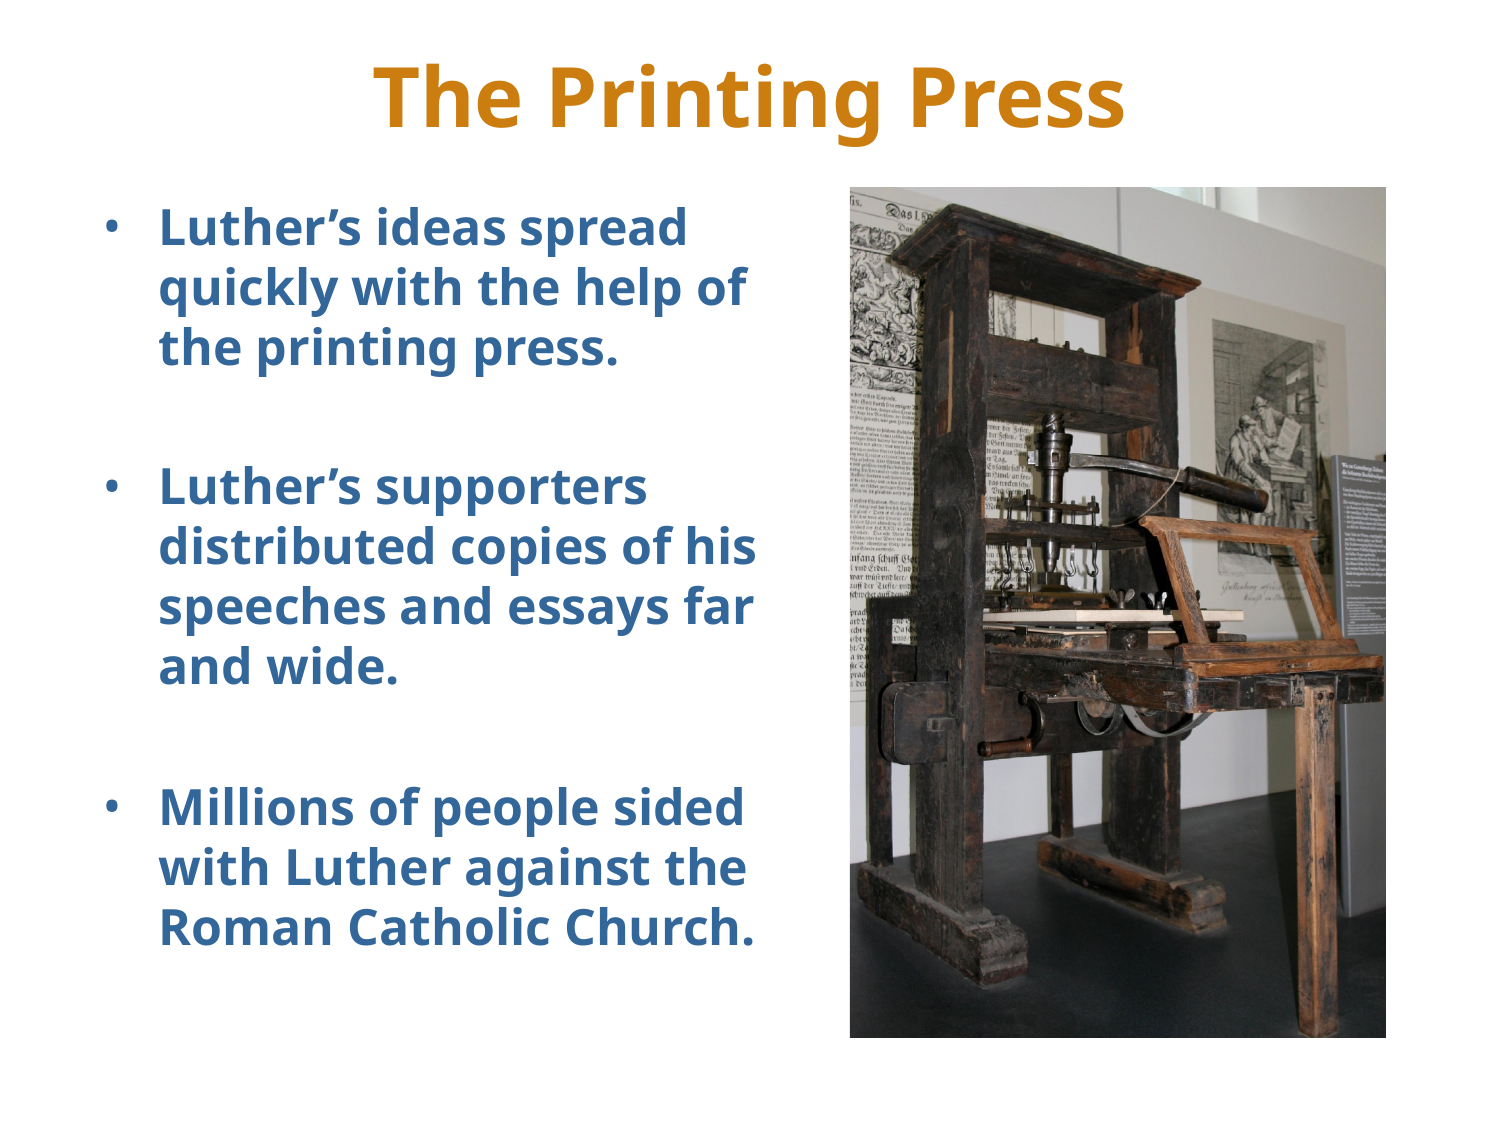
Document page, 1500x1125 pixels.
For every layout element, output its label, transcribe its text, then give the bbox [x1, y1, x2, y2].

title The Printing Press [75, 0, 1425, 188]
list Luther’s ideas spread quickly with the help of the printing press. Luther’s supporters distributed copies of his speeches and essays far and wide. Millions of people sided with Luther against the Roman Catholic Church. [87, 187, 838, 1050]
picture [849, 187, 1387, 1038]
